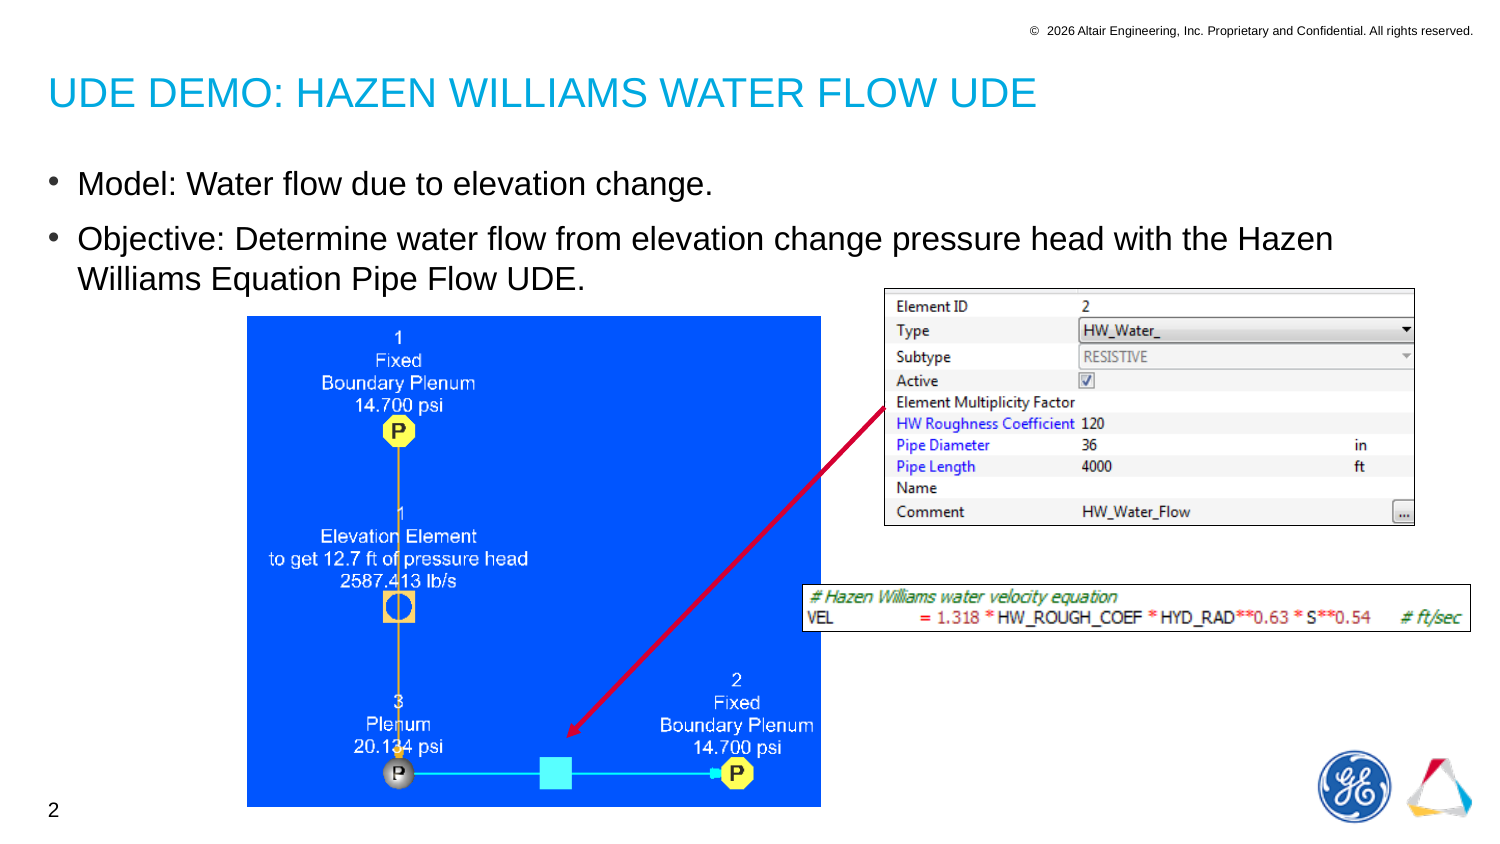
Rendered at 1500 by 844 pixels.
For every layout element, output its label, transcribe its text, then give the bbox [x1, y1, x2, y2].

picture [884, 288, 1415, 526]
list Model: Water flow due to elevation change. Objective: Determine water flow from elevation change pressure head with the Hazen Williams Equation Pipe Flow UDE. [32, 154, 1453, 739]
picture [802, 584, 1470, 632]
picture [247, 316, 821, 807]
picture [1314, 747, 1395, 827]
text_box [566, 407, 885, 738]
title UDE Demo: Hazen Williams Water Flow UDE [32, 67, 1453, 122]
